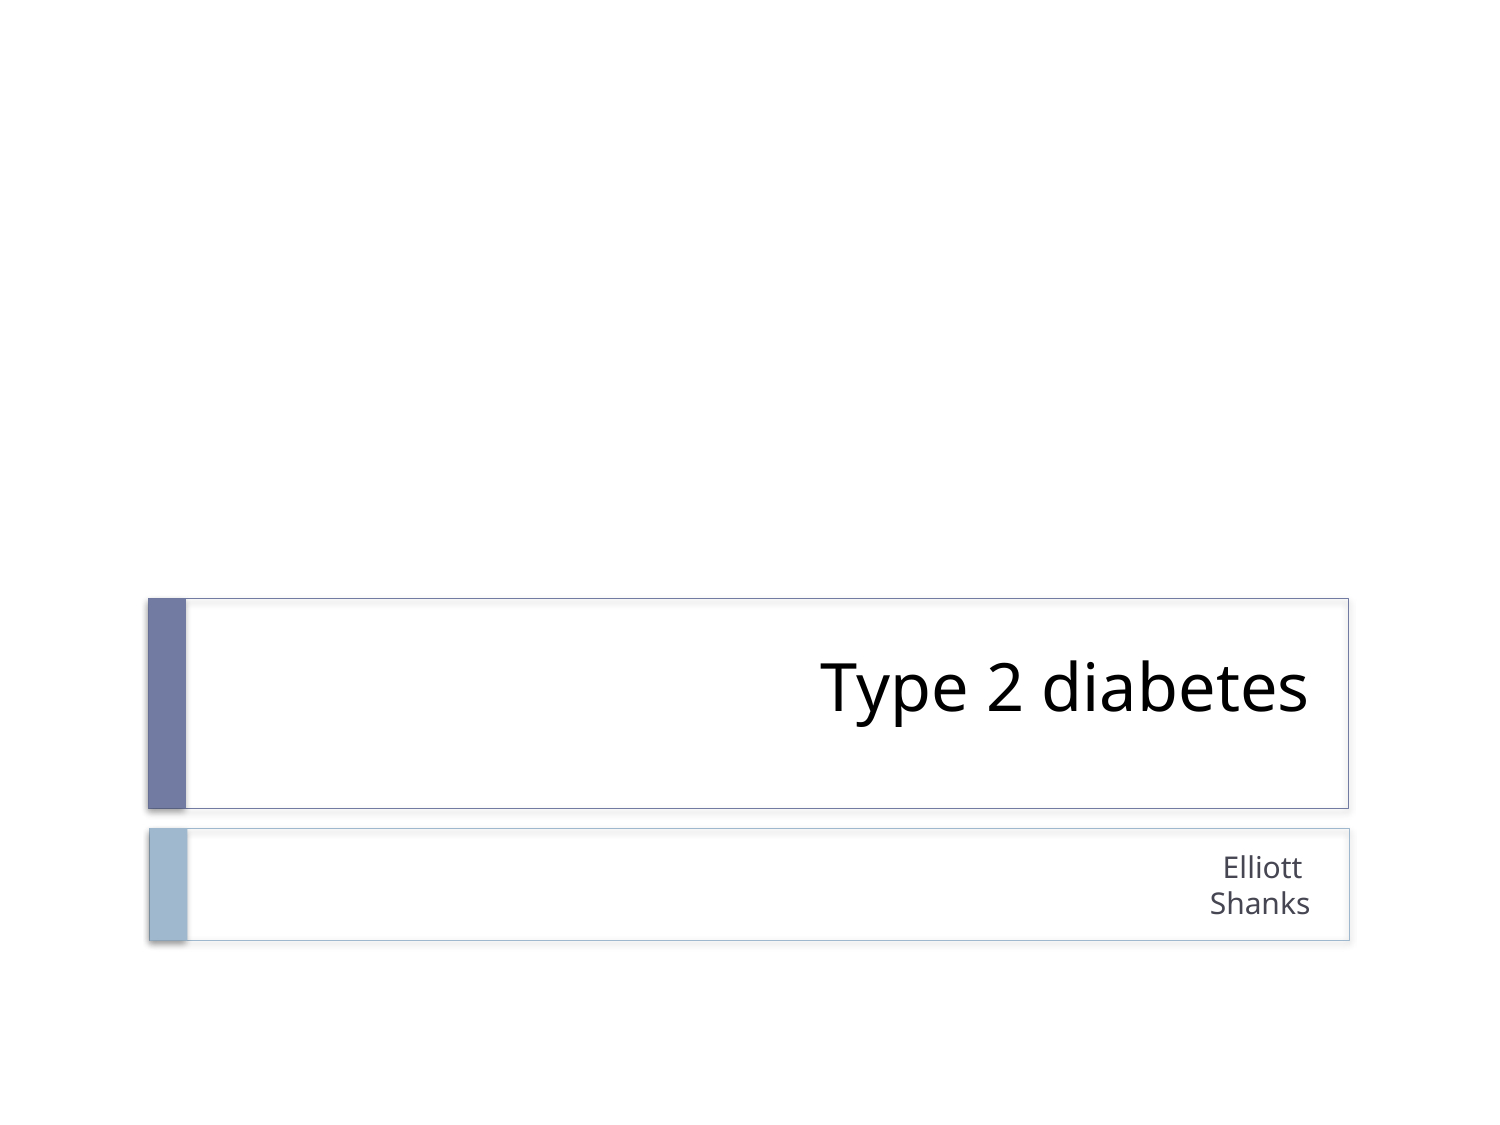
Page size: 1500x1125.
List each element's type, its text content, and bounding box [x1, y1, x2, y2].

subtitle Elliott Shanks [200, 840, 1325, 929]
title Type 2 diabetes [200, 637, 1325, 800]
